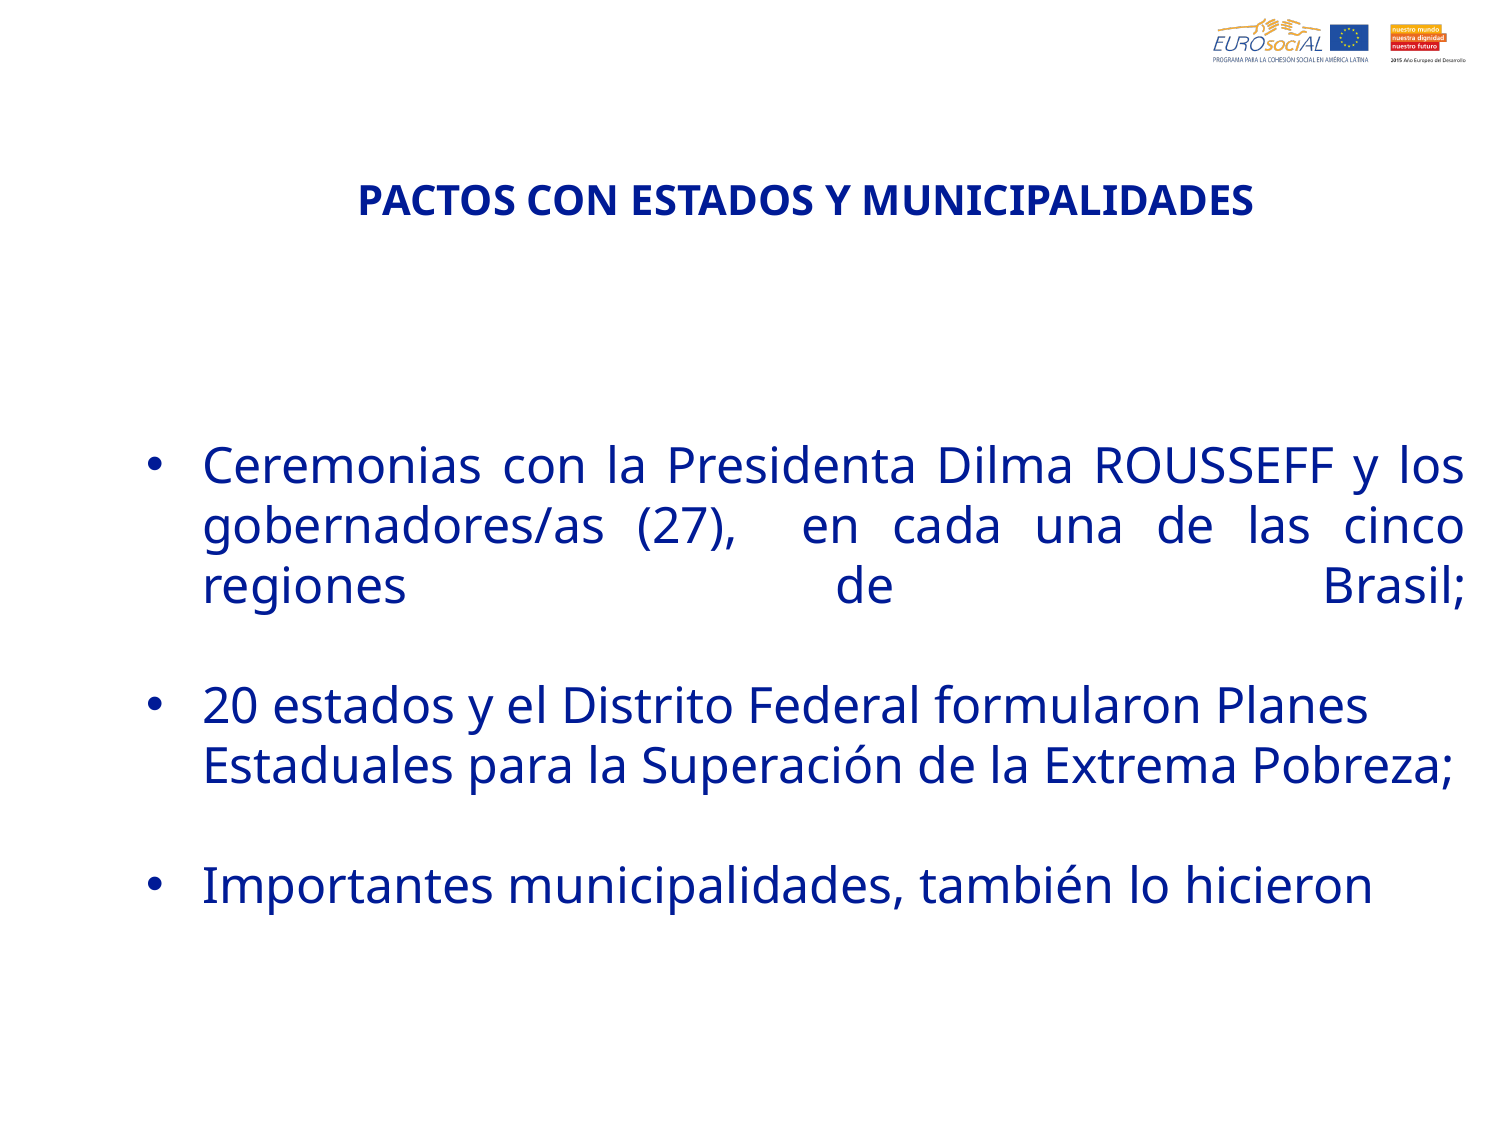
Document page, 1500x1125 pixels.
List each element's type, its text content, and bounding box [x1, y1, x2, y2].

picture [1206, 14, 1470, 69]
text_box PACTOS CON ESTADOS Y MUNICIPALIDADES Ceremonias con la Presidenta Dilma ROUSSEFF y los gobernadores/as (27), en cada una de las cinco regiones de Brasil; 20 estados y el Distrito Federal formularon Planes Estaduales para la Superación de la Extrema Pobreza; Importantes municipalidades, también lo hicieron [131, 115, 1482, 304]
